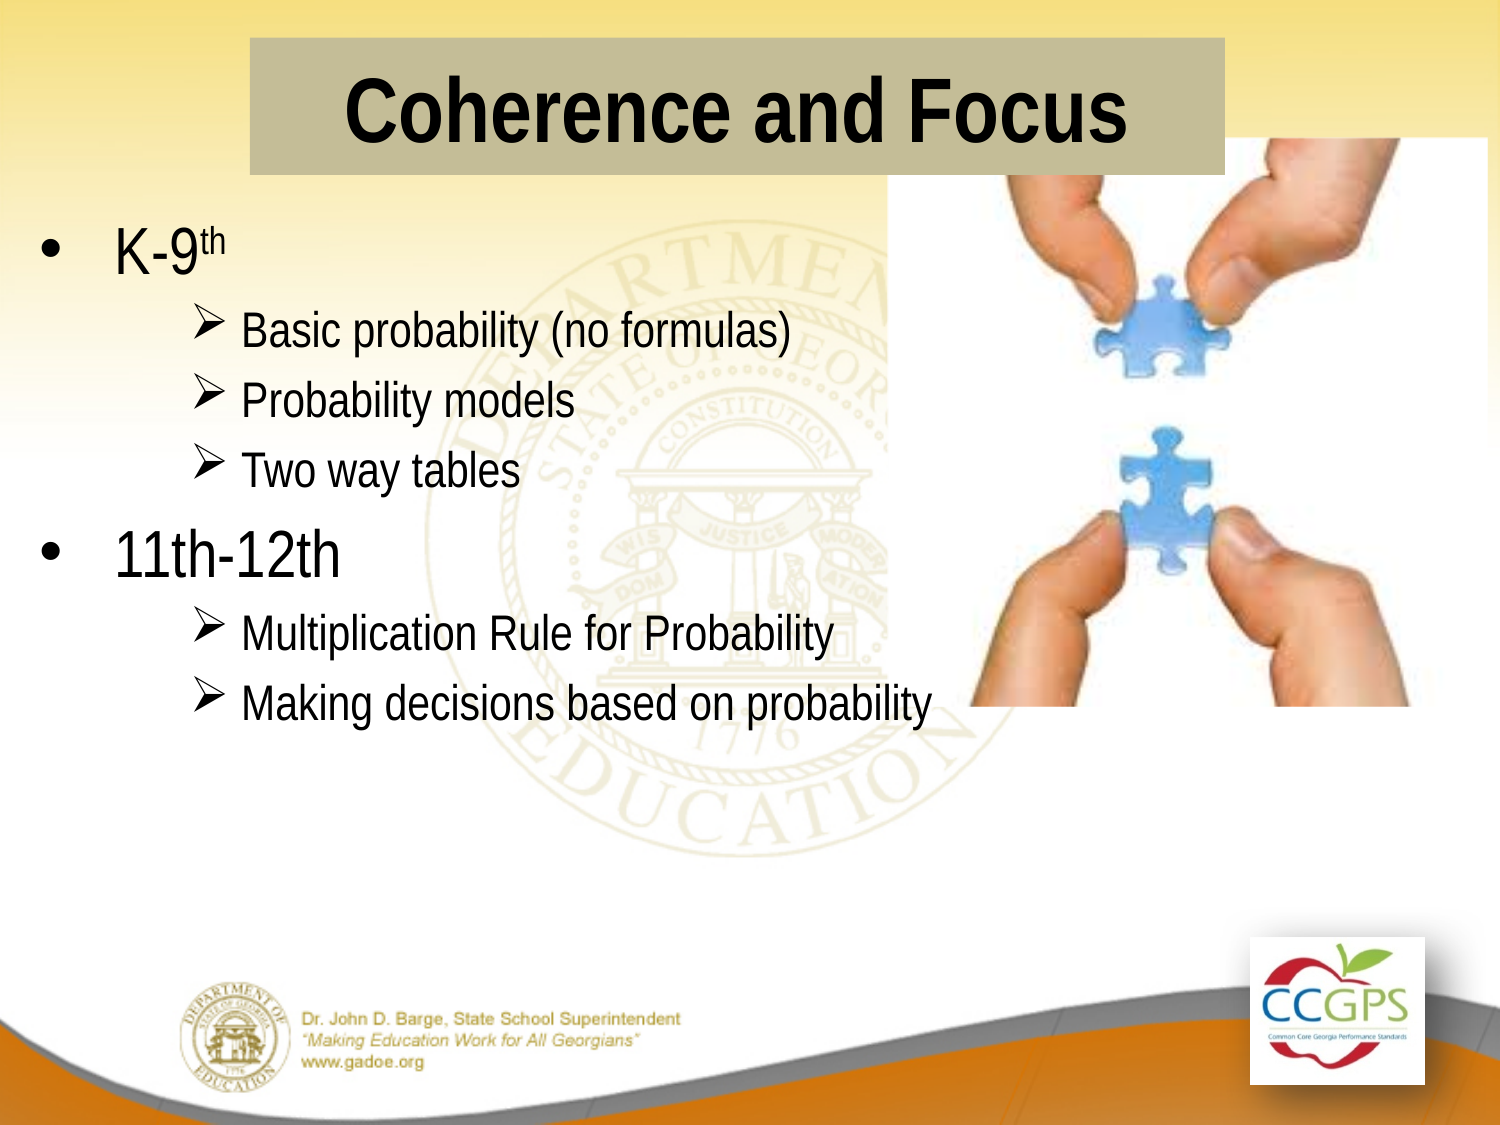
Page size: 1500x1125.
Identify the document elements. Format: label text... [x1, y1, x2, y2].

picture [0, 0, 1500, 1125]
subtitle K-9th Basic probability (no formulas) Probability models Two way tables 11th-12th Multiplication Rule for Probability Making decisions based on probability [24, 199, 1001, 1063]
title Coherence and Focus [249, 37, 1226, 176]
